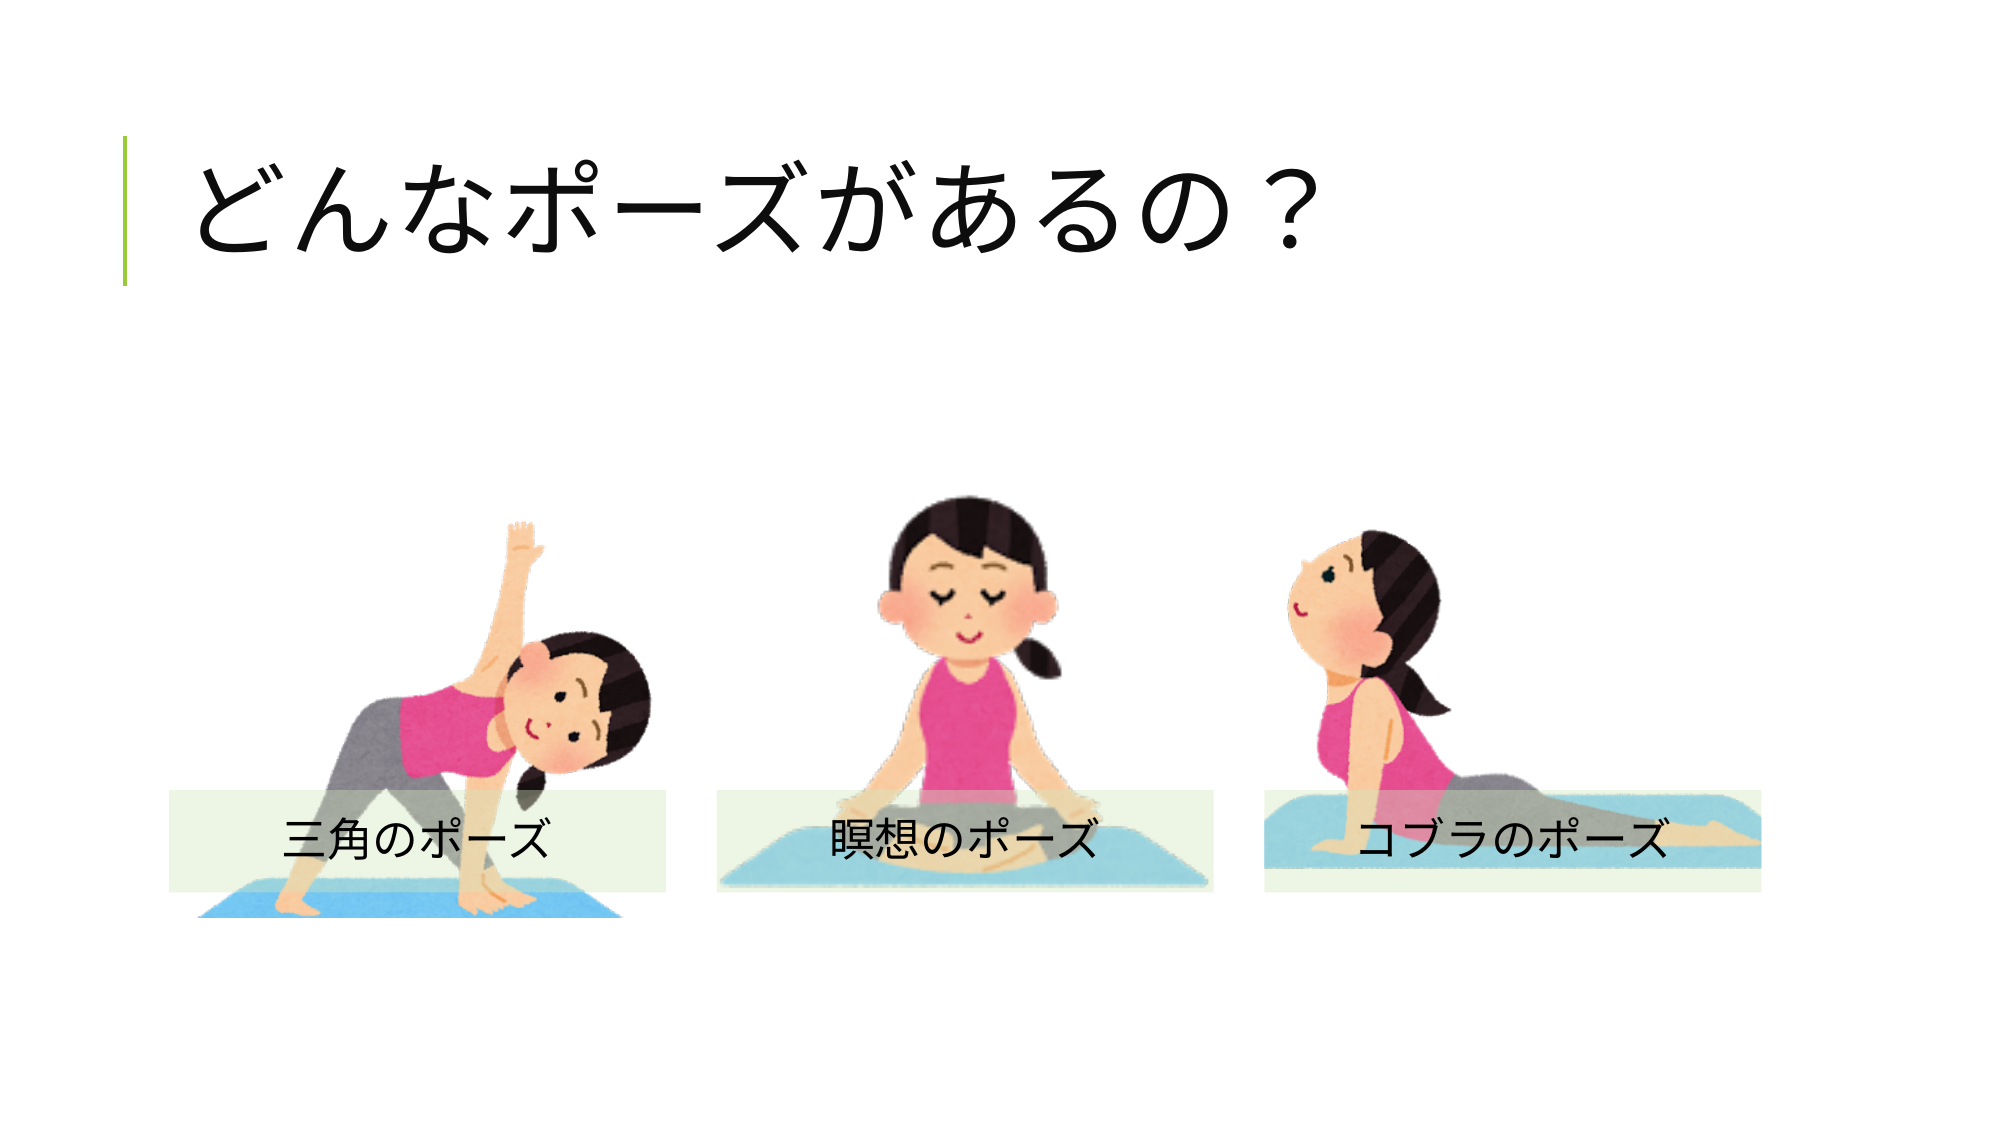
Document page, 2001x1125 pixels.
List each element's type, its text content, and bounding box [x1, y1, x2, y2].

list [167, 374, 1763, 1036]
title どんなポーズがあるの？ [168, 96, 1763, 342]
